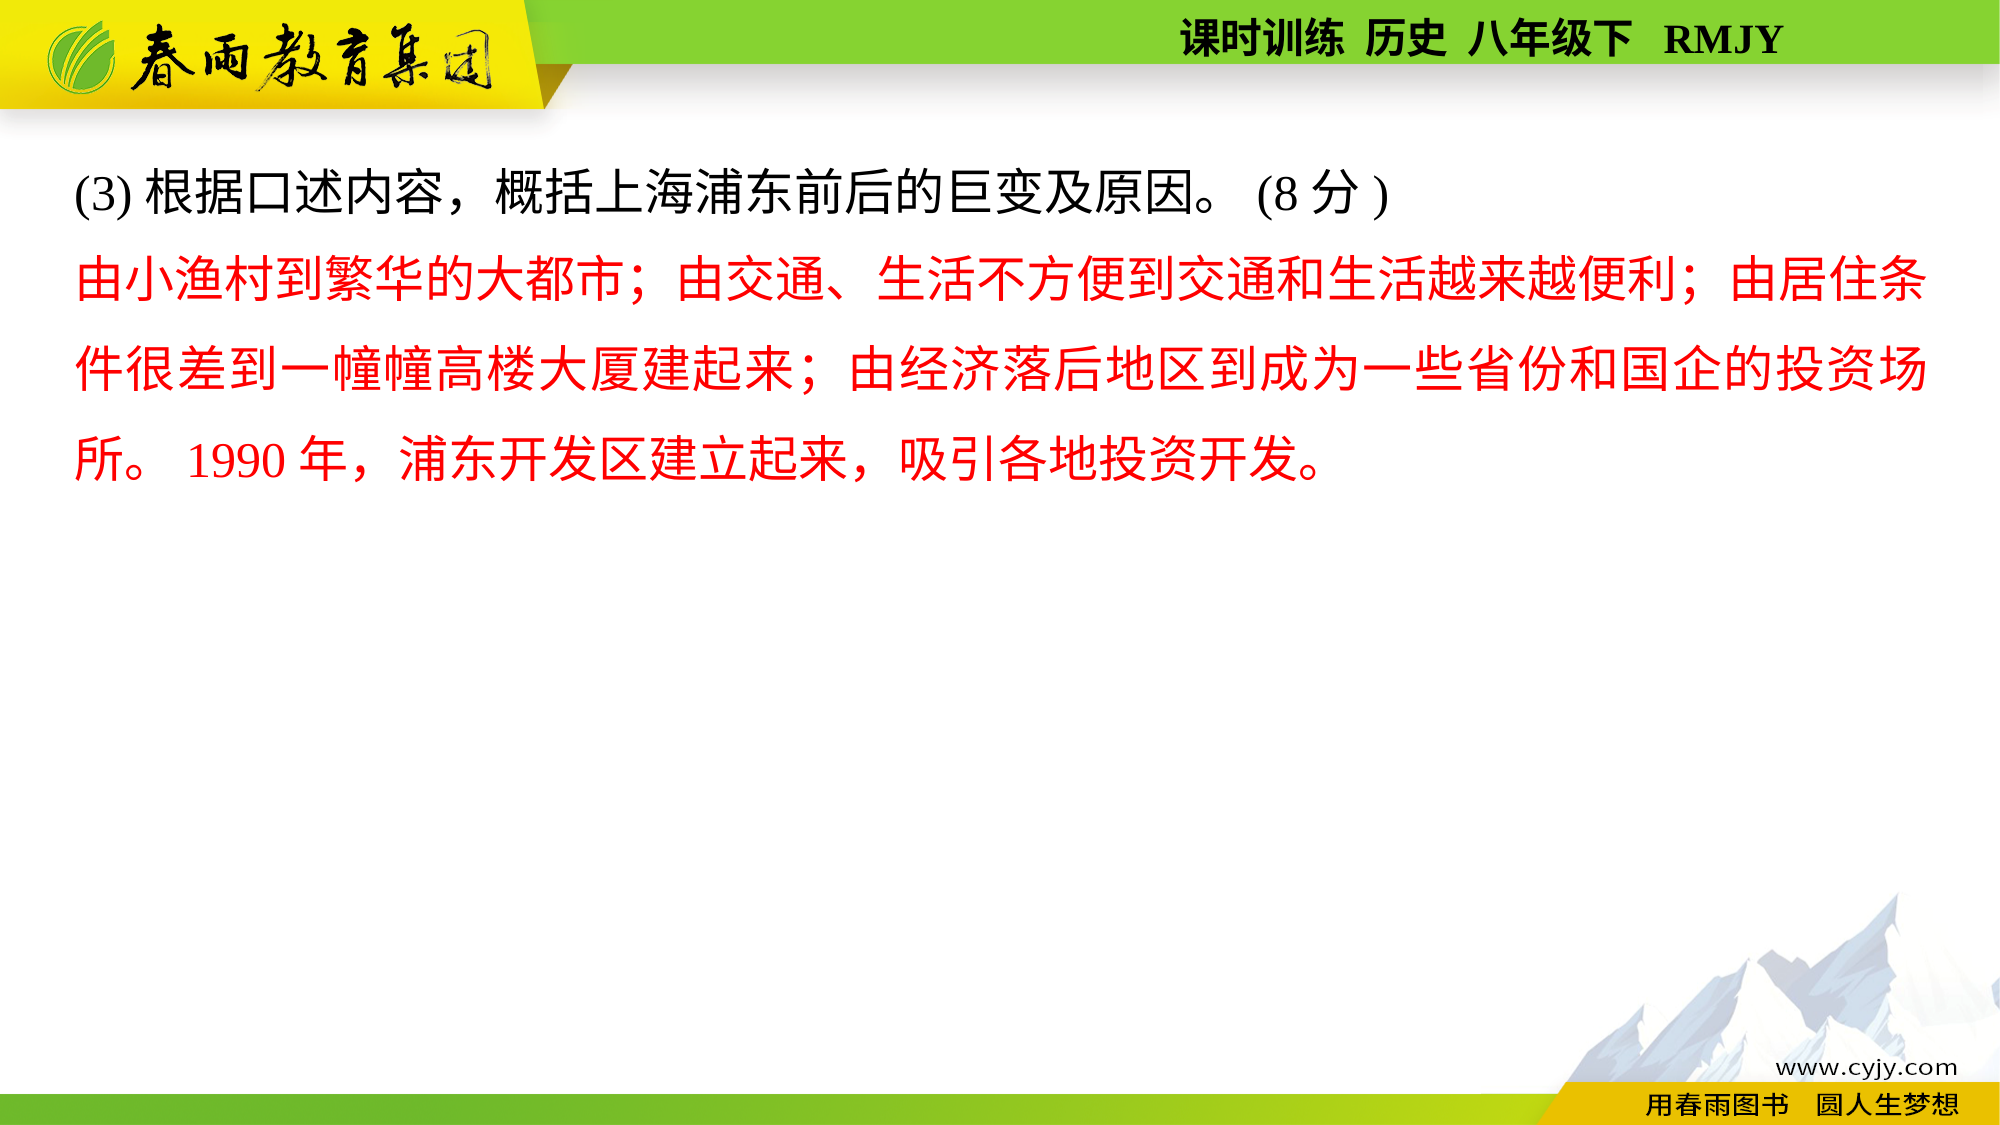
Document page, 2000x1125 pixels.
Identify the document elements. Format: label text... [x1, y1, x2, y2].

list (3)根据口述内容，概括上海浦东前后的巨变及原因。(8分) [59, 122, 1944, 209]
picture [0, 0, 2000, 1125]
text_box 由小渔村到繁华的大都市；由交通、生活不方便到交通和生活越来越便利；由居住条件很差到一幢幢高楼大厦建起来；由经济落后地区到成为一些省份和国企的投资场所。1990年，浦东开发区建立起来，吸引各地投资开发。 [59, 209, 1944, 495]
